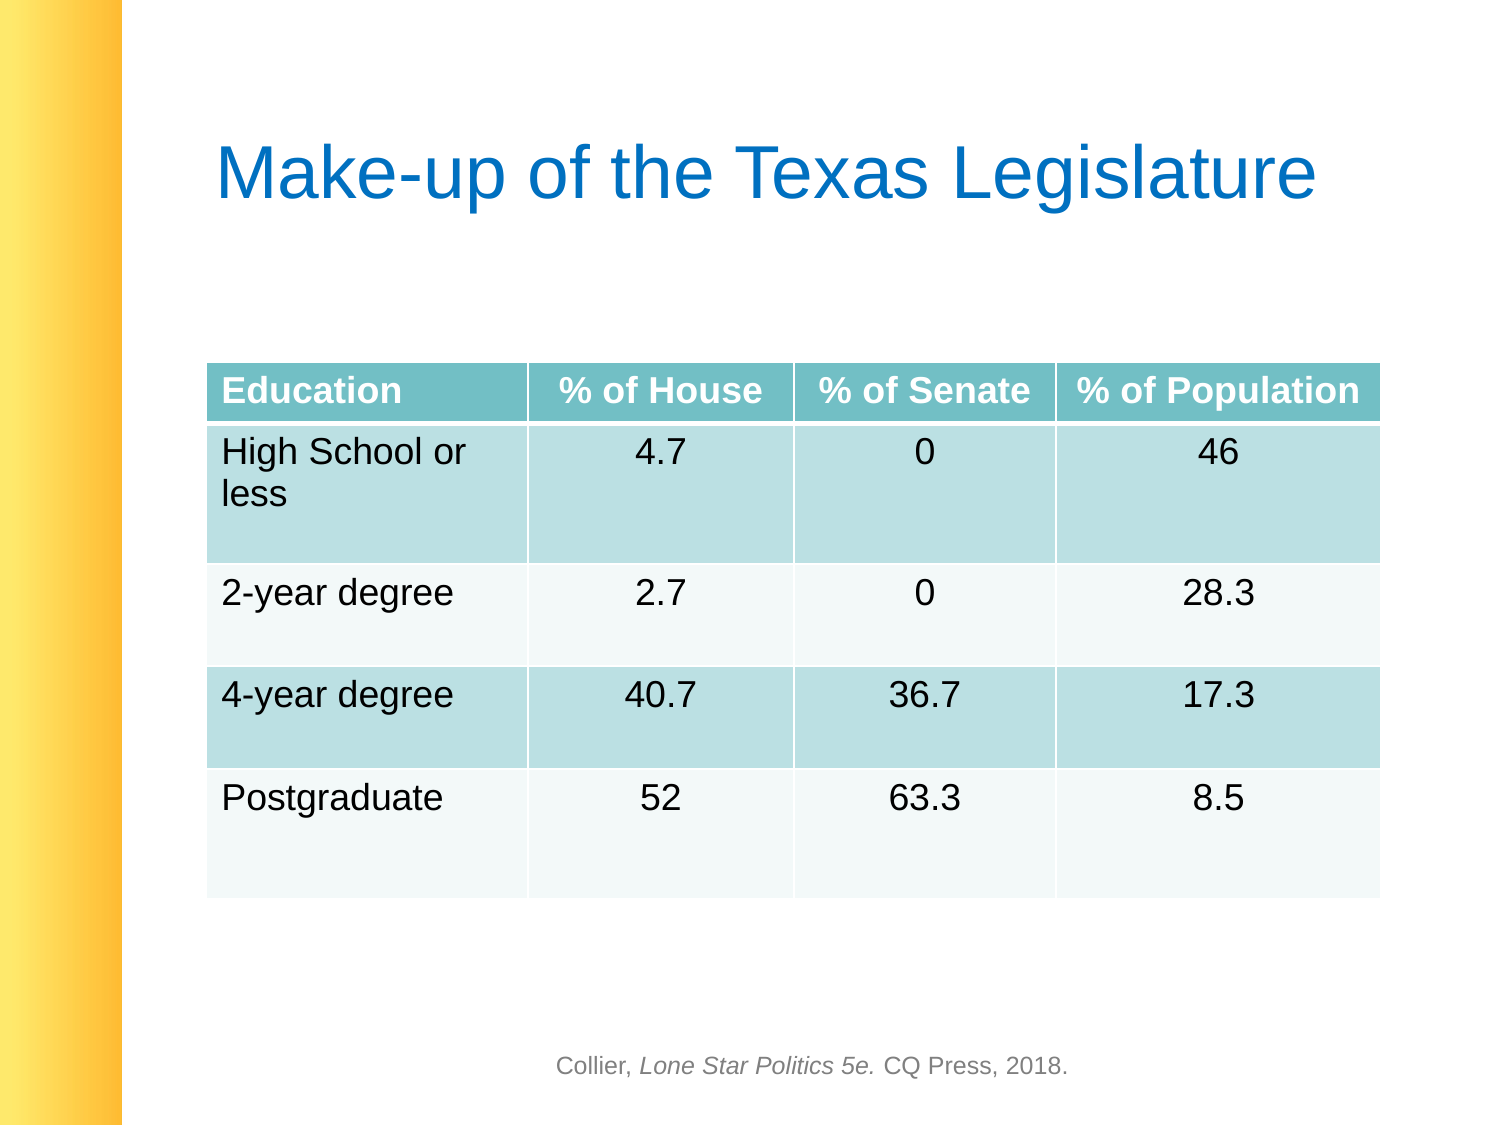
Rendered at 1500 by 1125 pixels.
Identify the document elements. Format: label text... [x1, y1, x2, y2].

table_header Education [207, 363, 527, 421]
table_cell High School or less [207, 426, 527, 563]
table_cell 0 [795, 565, 1055, 665]
table_cell 52 [529, 770, 793, 898]
table_cell 4-year degree [207, 667, 527, 768]
text_box Collier, Lone Star Politics 5e. CQ Press, 2018. [525, 1042, 1100, 1087]
table_cell Postgraduate [207, 770, 527, 898]
table_cell 2.7 [529, 565, 793, 665]
table_cell 63.3 [795, 770, 1055, 898]
table_header % of House [529, 363, 793, 421]
table_cell 4.7 [529, 426, 793, 563]
table_cell 40.7 [529, 667, 793, 768]
table_cell 8.5 [1057, 770, 1380, 898]
table_cell 36.7 [795, 667, 1055, 768]
table_cell 0 [795, 426, 1055, 563]
picture [0, 0, 1500, 1125]
table_header % of Senate [795, 363, 1055, 421]
table_cell 28.3 [1057, 565, 1380, 665]
table_header % of Population [1057, 363, 1380, 421]
table_cell 46 [1057, 426, 1380, 563]
table_cell 17.3 [1057, 667, 1380, 768]
title Make-up of the Texas Legislature [200, 75, 1500, 263]
table_cell 2-year degree [207, 565, 527, 665]
